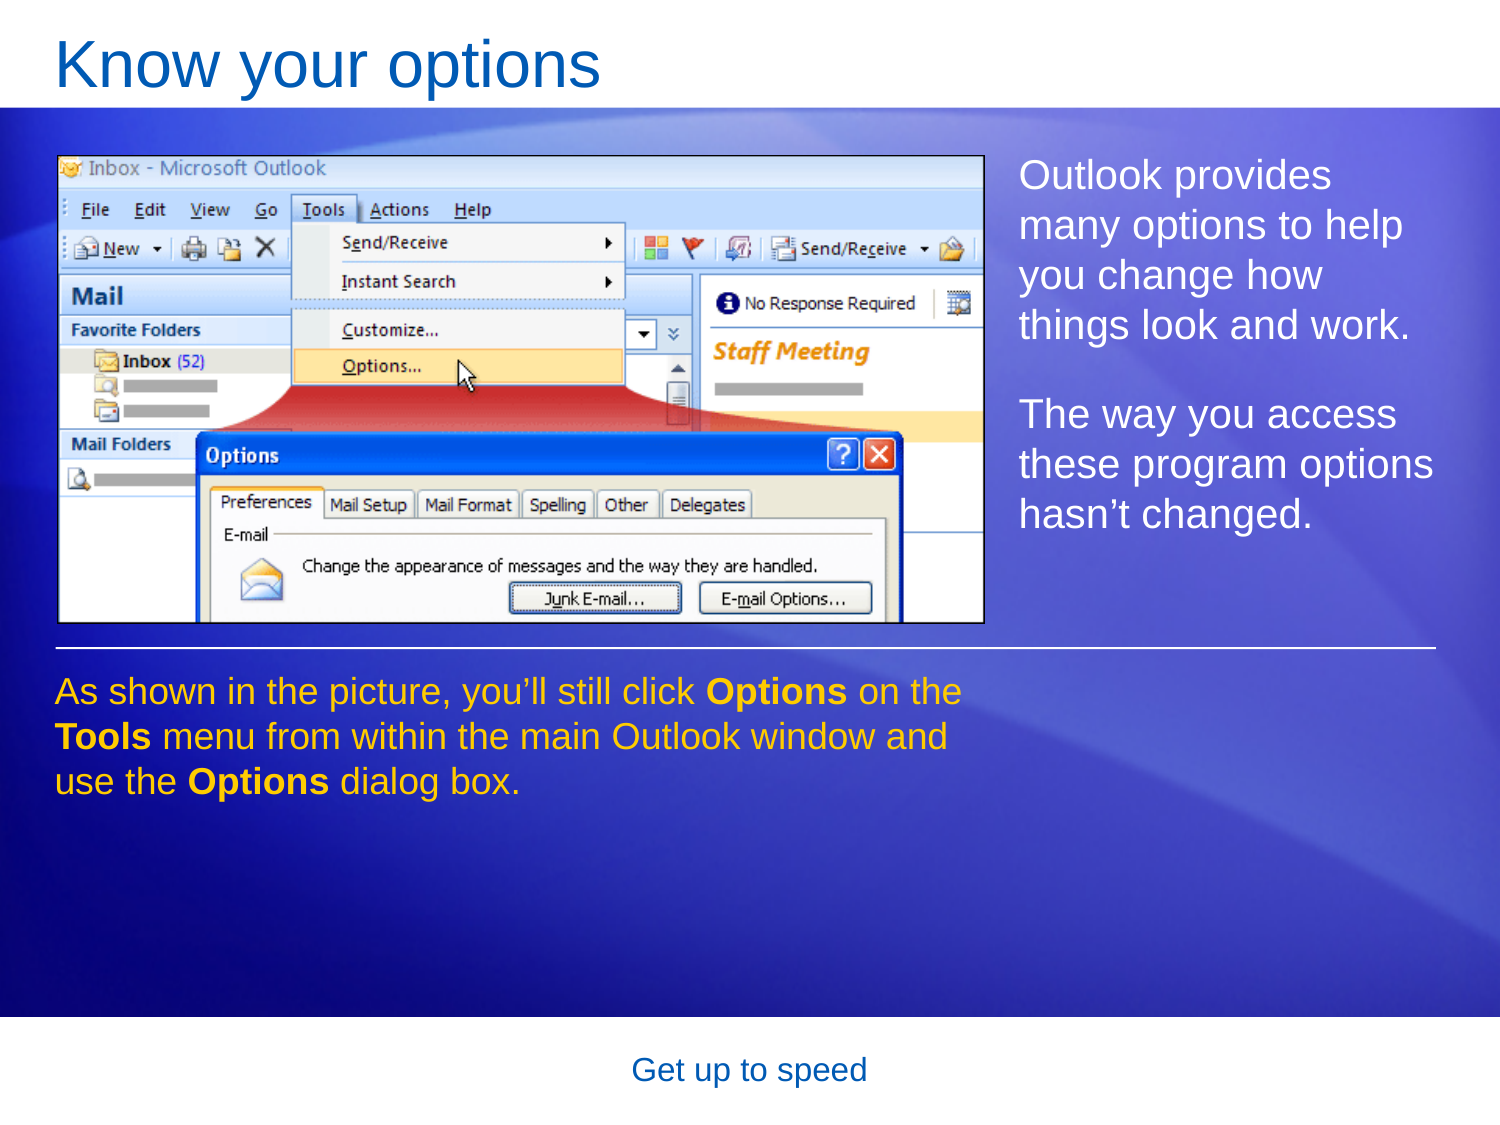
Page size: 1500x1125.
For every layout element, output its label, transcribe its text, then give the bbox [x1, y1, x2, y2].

picture [0, 108, 1500, 1017]
text_box As shown in the picture, you’ll still click Options on the Tools menu from within the main Outlook window and use the Options dialog box. [39, 659, 1014, 726]
title Know your options [39, 10, 1500, 112]
text_box Outlook provides many options to help you change how things look and work. The way you access these program options hasn’t changed. [1003, 140, 1454, 594]
footer Get up to speed [445, 1016, 1055, 1096]
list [57, 155, 985, 624]
